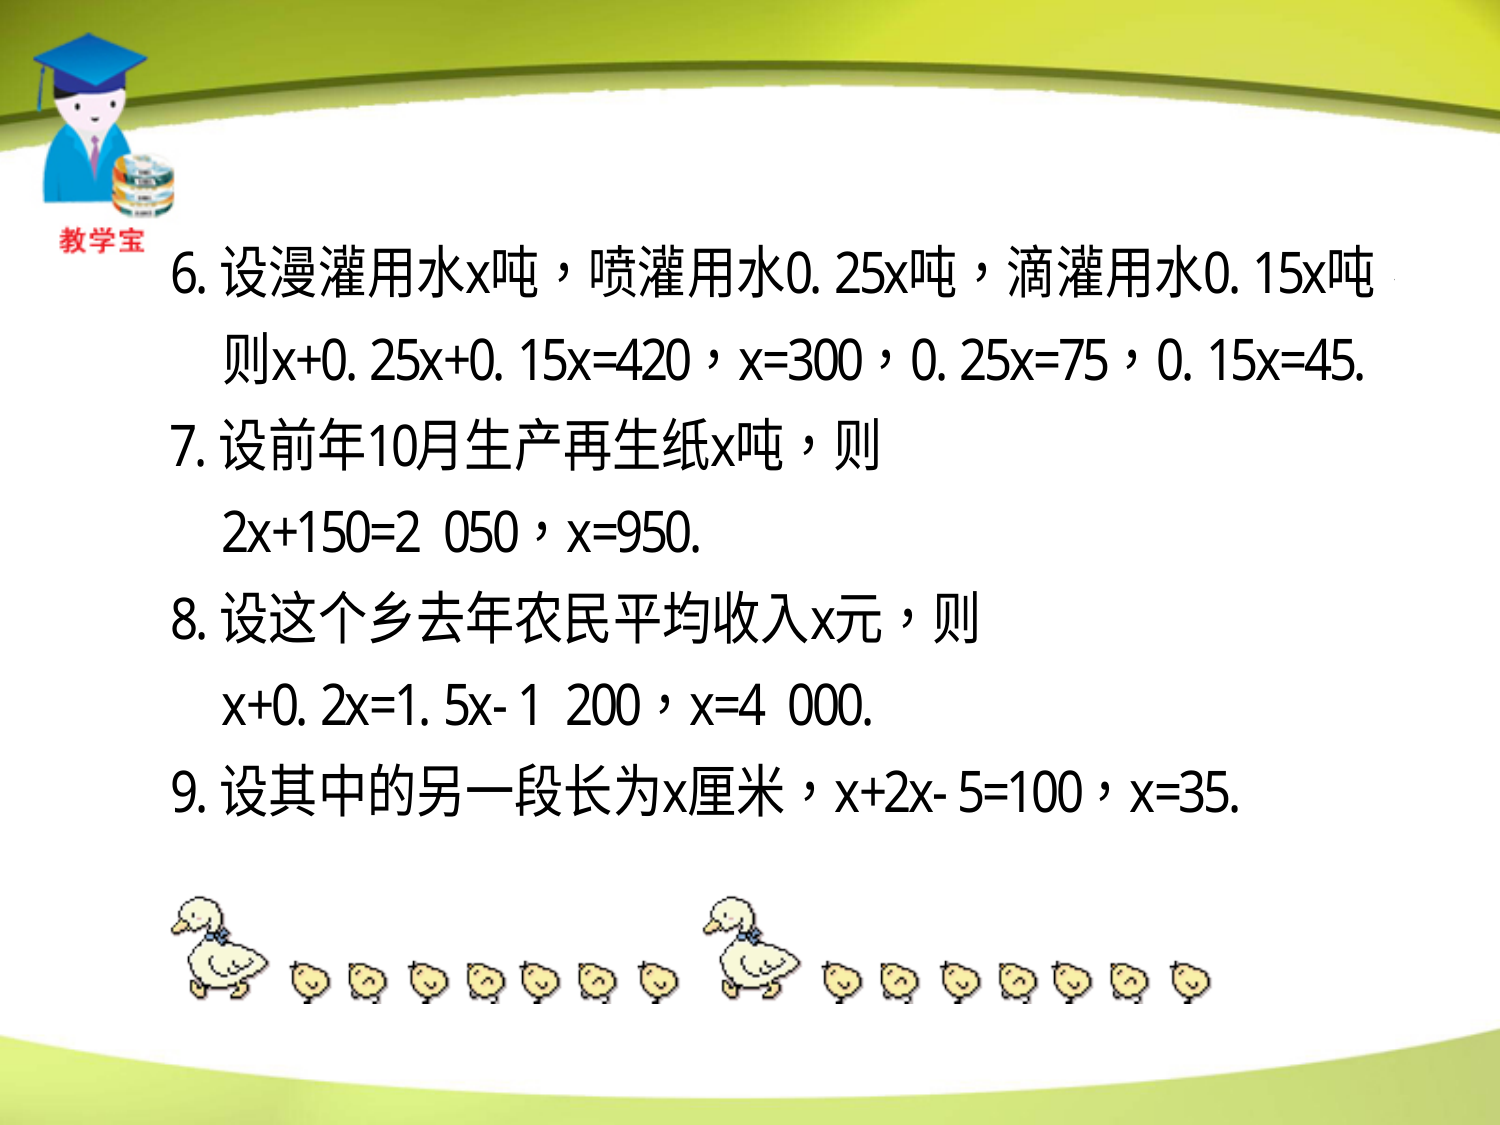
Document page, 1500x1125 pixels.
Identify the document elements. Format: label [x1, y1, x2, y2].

text_box [168, 241, 1395, 825]
picture [0, 0, 1500, 1125]
